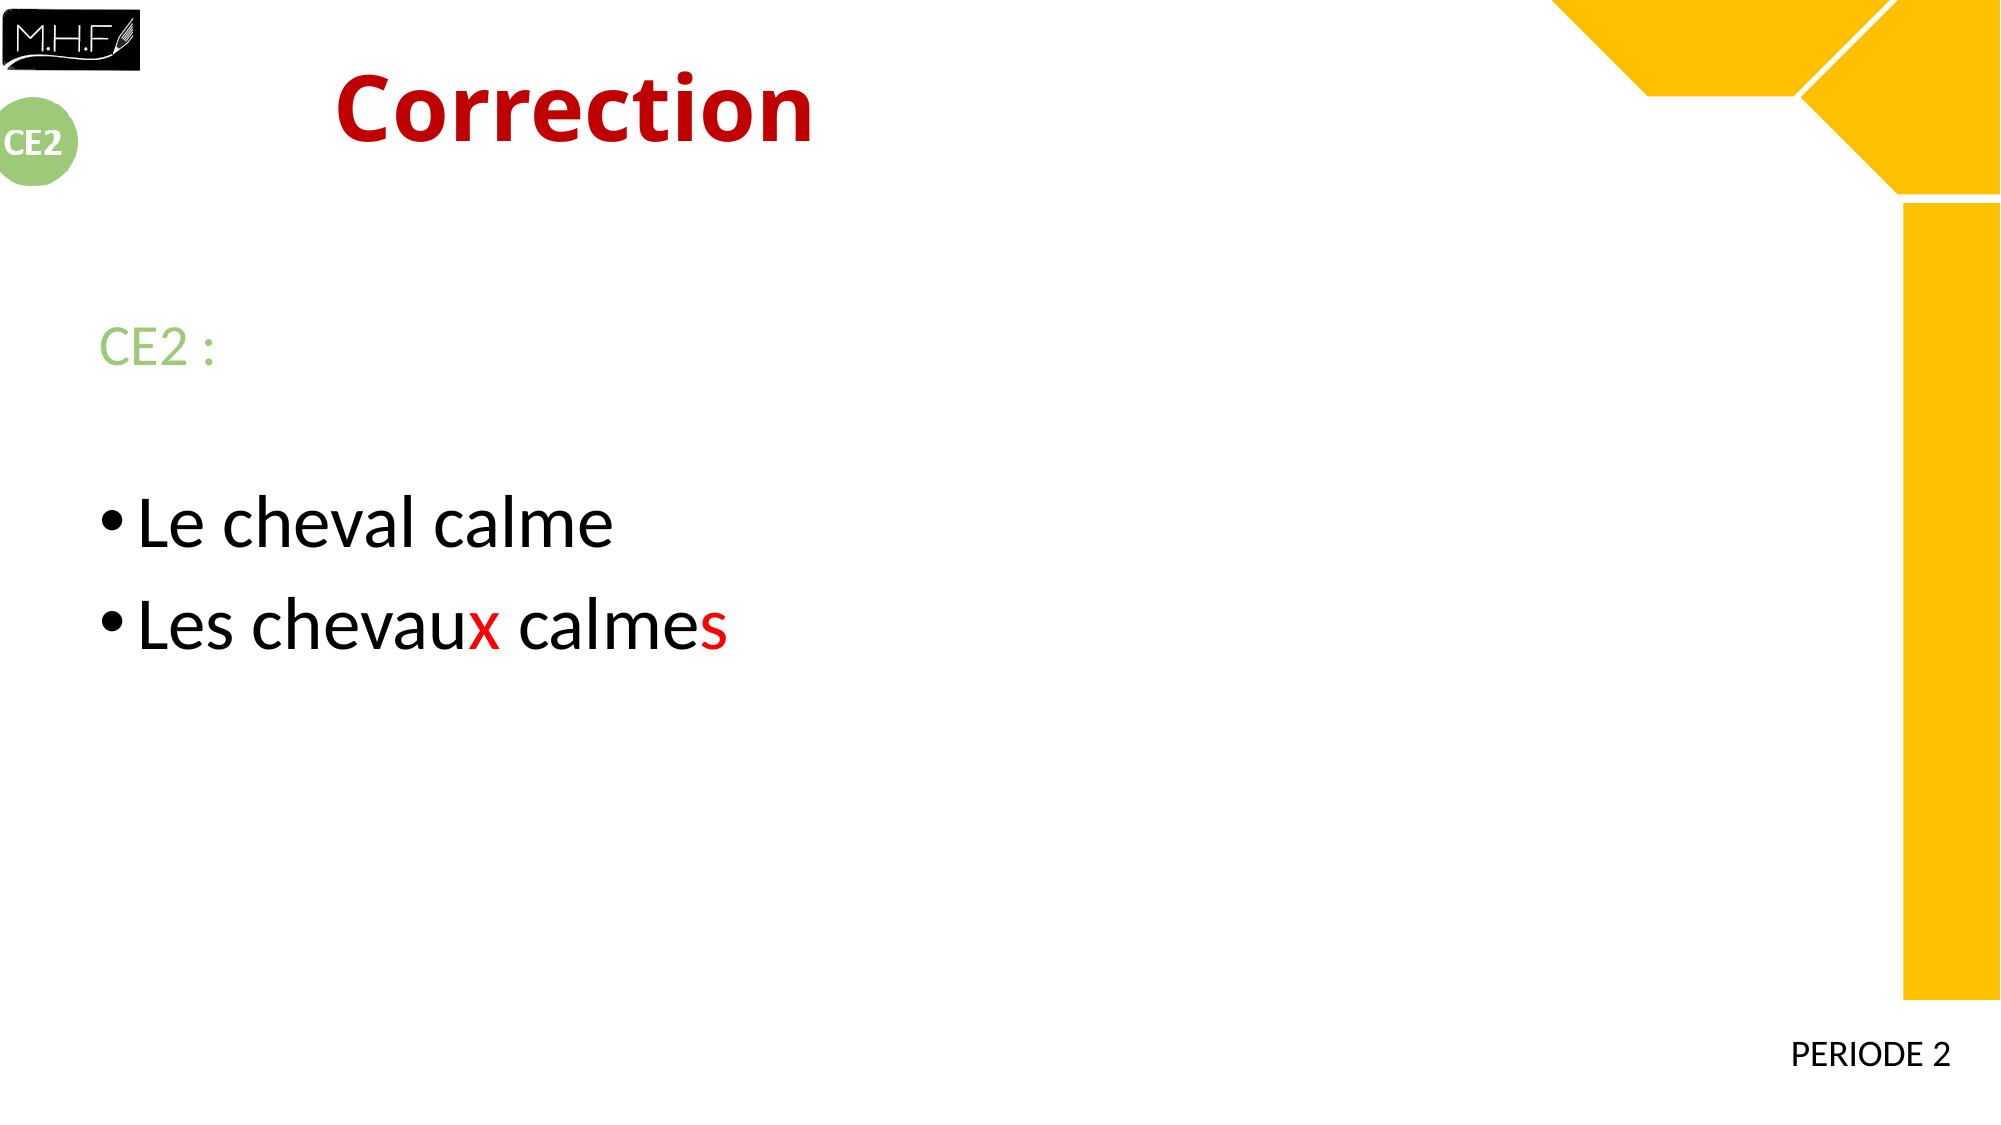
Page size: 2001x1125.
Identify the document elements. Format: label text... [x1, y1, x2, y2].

text_box PERIODE 2 [1362, 1021, 1967, 1125]
text_box CE2 : Le cheval calme Les chevaux calmes [84, 308, 907, 1022]
picture [0, 7, 140, 74]
title Correction [318, 3, 1865, 221]
picture [0, 90, 84, 193]
text_box [1902, 202, 2000, 1001]
text_box [1549, 0, 1892, 98]
text_box [1799, 0, 2000, 196]
